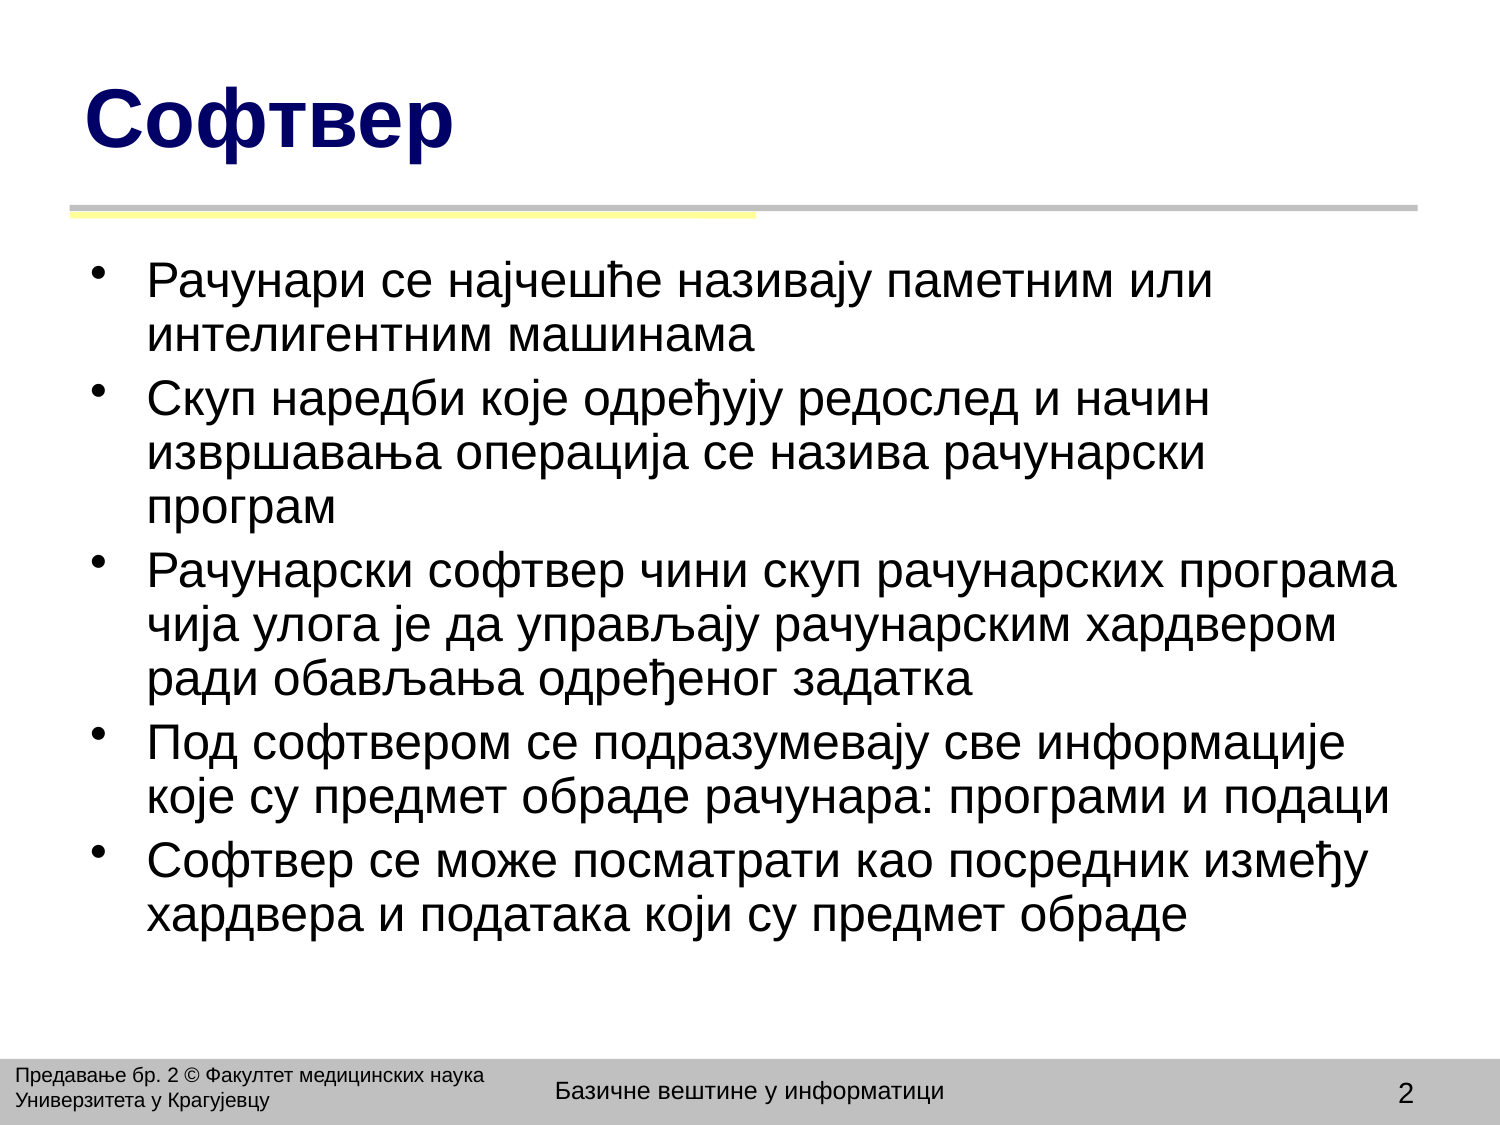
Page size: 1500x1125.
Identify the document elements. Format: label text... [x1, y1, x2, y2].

footer Базичне вештине у информатици [512, 1066, 988, 1125]
title Софтвер [69, 19, 1426, 208]
list Рачунари се најчешће називају паметним или интелигентним машинама Скуп наредби које одређују редослед и начин извршавања операција се назива рачунарски програм Рачунарски софтвер чини скуп рачунарских програма чија улога је да управљају рачунарским хардвером ради обављања одређеног задатка Под софтвером се подразумевају све информације које су предмет обраде рачунара: програми и подаци Софтвер се може посматрати као посредник између хардвера и података који су предмет обраде [74, 246, 1426, 1023]
slide_number Предавање бр. 2 © Факултет медицинских наука Универзитета у Крагујевцу [0, 1053, 607, 1108]
slide_number 2 [1079, 1066, 1430, 1125]
